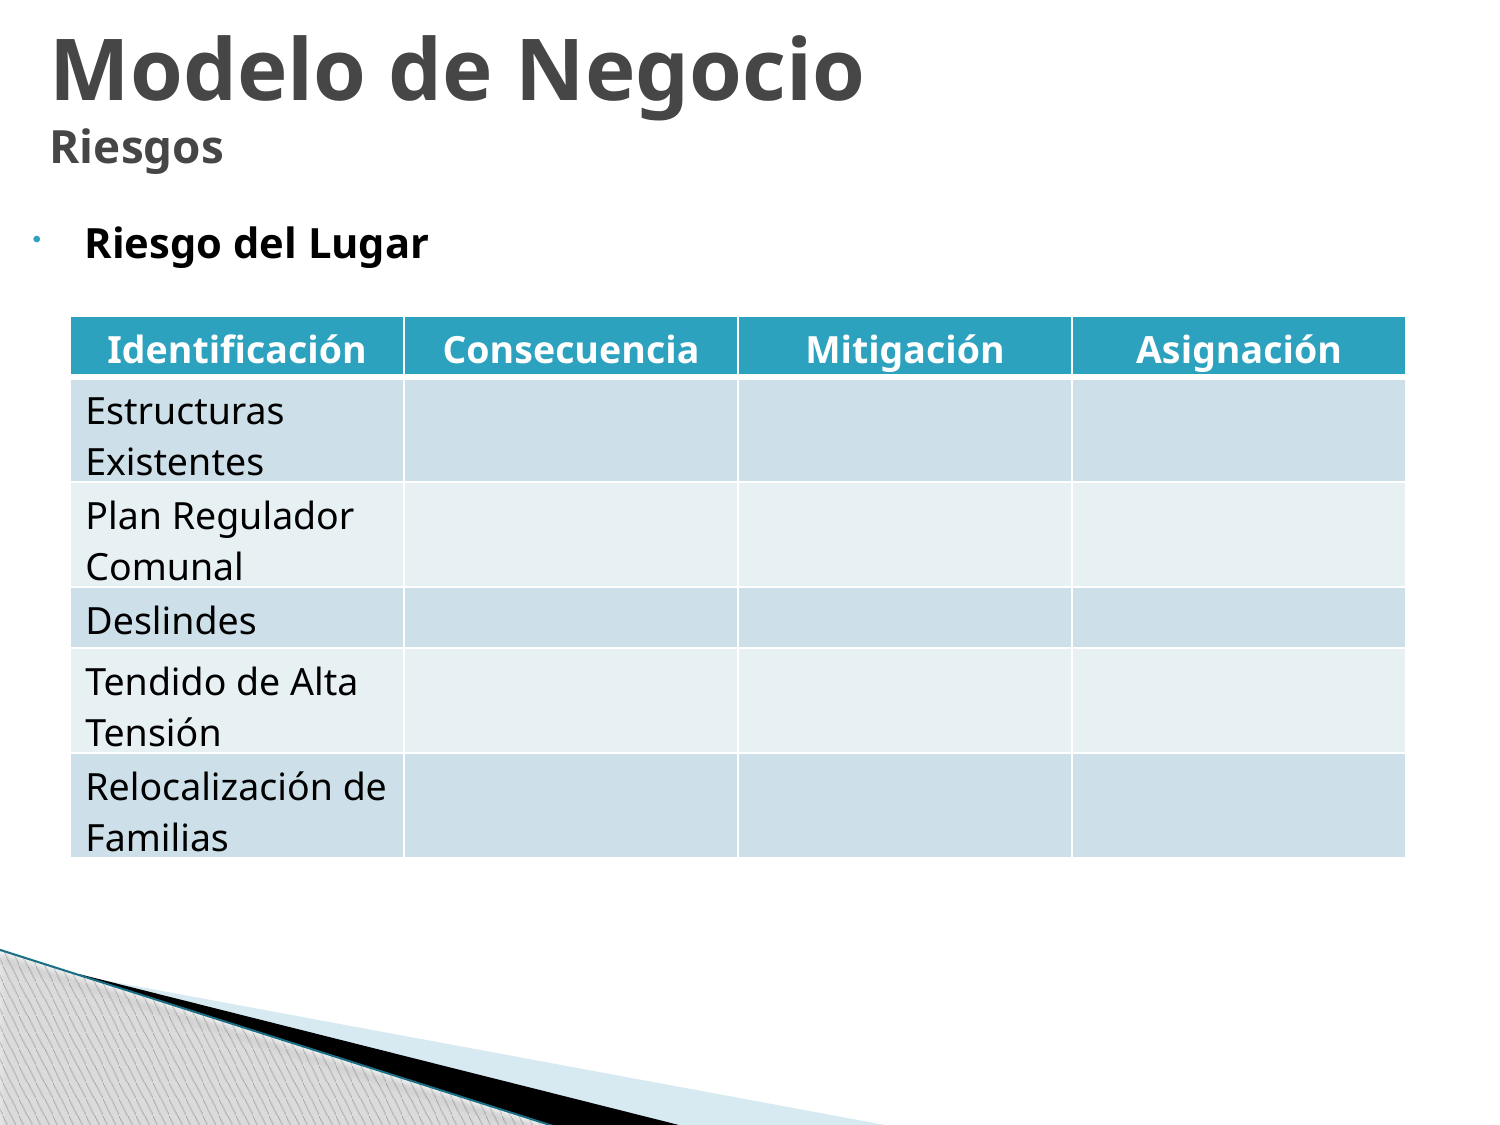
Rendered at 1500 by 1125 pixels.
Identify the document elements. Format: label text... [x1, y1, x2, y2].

table_cell [405, 380, 737, 481]
table_cell [739, 380, 1071, 481]
table_cell [1073, 754, 1405, 857]
table_cell [1073, 649, 1405, 752]
table_cell Deslindes [71, 588, 403, 647]
table_cell [1073, 588, 1405, 647]
list Riesgo del Lugar [0, 0, 1350, 557]
table_cell [1073, 483, 1405, 586]
table_cell Relocalización de Familias [71, 754, 403, 857]
table_cell [1073, 380, 1405, 481]
table_cell [405, 649, 737, 752]
text_box Modelo de Negocio Riesgos [35, 0, 1386, 188]
table_cell [405, 754, 737, 857]
table_header Asignación [1073, 317, 1405, 374]
table_cell [405, 588, 737, 647]
table_cell Plan Regulador Comunal [71, 483, 403, 586]
table_header Mitigación [739, 317, 1071, 374]
table_header Identificación [71, 317, 403, 374]
table_cell [739, 588, 1071, 647]
table_cell [739, 754, 1071, 857]
table_cell Estructuras Existentes [71, 380, 403, 481]
table_cell [405, 483, 737, 586]
table_header Consecuencia [405, 317, 737, 374]
table_cell [739, 483, 1071, 586]
table_cell [739, 649, 1071, 752]
table_cell Tendido de Alta Tensión [71, 649, 403, 752]
